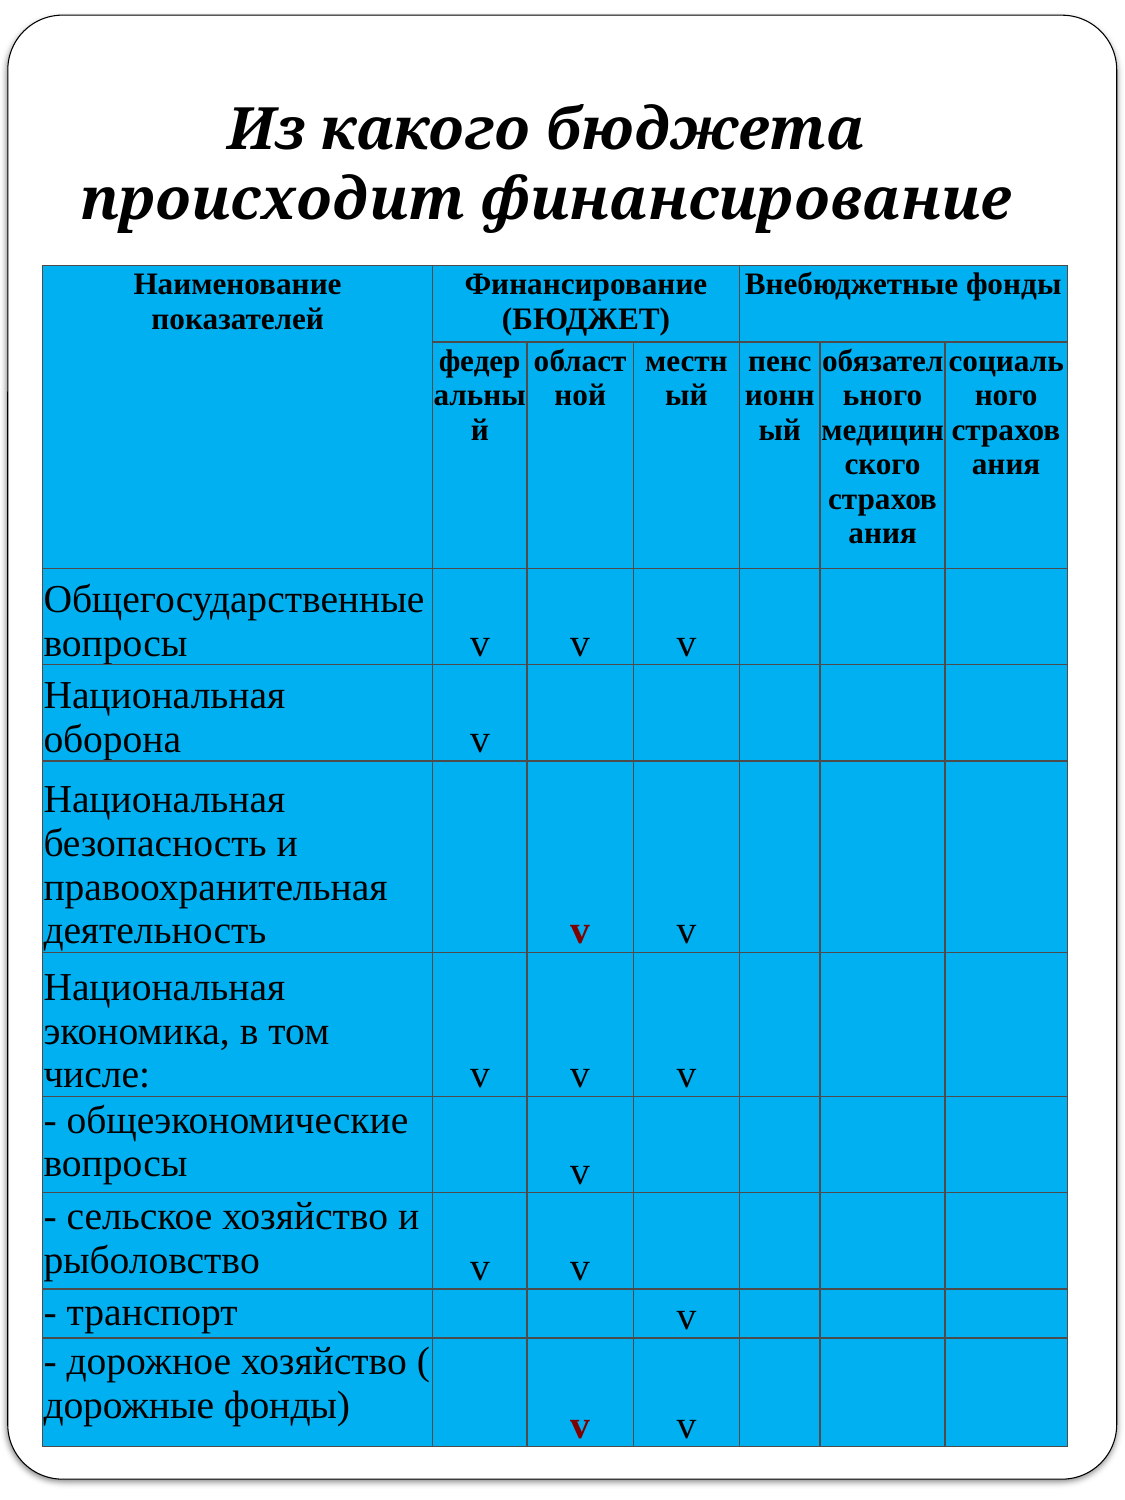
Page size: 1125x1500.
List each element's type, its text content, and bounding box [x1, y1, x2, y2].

table_cell [433, 1290, 526, 1337]
table_cell v [634, 762, 739, 952]
table_cell [821, 665, 944, 760]
table_cell [946, 762, 1067, 952]
table_cell [946, 1339, 1067, 1446]
table_cell [740, 762, 819, 952]
table_cell - сельское хозяйство и рыболовство [43, 1193, 432, 1288]
table_cell Национальная безопасность и правоохранительная деятельность [43, 762, 432, 952]
table_cell [433, 1339, 526, 1446]
table_cell [821, 762, 944, 952]
table_cell [433, 1097, 526, 1192]
table_cell [528, 665, 633, 760]
table_cell v [528, 1097, 633, 1192]
table_cell - транспорт [43, 1290, 432, 1337]
table_cell - общеэкономические вопросы [43, 1097, 432, 1192]
table_cell - дорожное хозяйство ( дорожные фонды) [43, 1339, 432, 1446]
table_cell областной [528, 343, 633, 568]
table_cell v [433, 1193, 526, 1288]
table_cell [634, 1097, 739, 1192]
table_cell v [528, 569, 633, 664]
table_cell v [528, 953, 633, 1096]
table_cell [821, 569, 944, 664]
table_cell социального страхования [946, 343, 1067, 568]
table_cell [821, 1097, 944, 1192]
table_cell обязательного медицинского страхования [821, 343, 944, 568]
table_cell [821, 953, 944, 1096]
table_cell [946, 665, 1067, 760]
table_cell федеральный [433, 343, 526, 568]
table_cell [946, 569, 1067, 664]
table_cell [740, 1290, 819, 1337]
table_cell [946, 1097, 1067, 1192]
table_cell v [634, 953, 739, 1096]
table_cell [946, 953, 1067, 1096]
table_cell [740, 1097, 819, 1192]
table_cell [740, 665, 819, 760]
table_cell v [528, 1339, 633, 1446]
table_cell [946, 1290, 1067, 1337]
table_cell [433, 762, 526, 952]
table_cell местный [634, 343, 739, 568]
table_cell [528, 1290, 633, 1337]
table_cell [740, 953, 819, 1096]
table_cell [740, 1339, 819, 1446]
table_cell [740, 569, 819, 664]
table_cell v [528, 1193, 633, 1288]
table_cell [634, 1193, 739, 1288]
table_cell пенсионный [740, 343, 819, 568]
table_cell v [634, 569, 739, 664]
title Из какого бюджета происходит финансирование [39, 41, 1053, 246]
table_cell [821, 1339, 944, 1446]
table_cell v [634, 1290, 739, 1337]
table_cell [821, 1290, 944, 1337]
table_cell v [433, 953, 526, 1096]
table_cell v [528, 762, 633, 952]
table_cell v [634, 1339, 739, 1446]
table_cell [821, 1193, 944, 1288]
table_cell Национальная оборона [43, 665, 432, 760]
table_header Внебюджетные фонды [740, 266, 1067, 341]
table_cell v [433, 569, 526, 664]
table_cell Национальная экономика, в том числе: [43, 953, 432, 1096]
table_header Наименование показателей [43, 266, 432, 568]
table_cell [740, 1193, 819, 1288]
table_cell v [433, 665, 526, 760]
table_cell Общегосударственные вопросы [43, 569, 432, 664]
table_cell [946, 1193, 1067, 1288]
table_cell [634, 665, 739, 760]
table_header Финансирование (БЮДЖЕТ) [433, 266, 739, 341]
